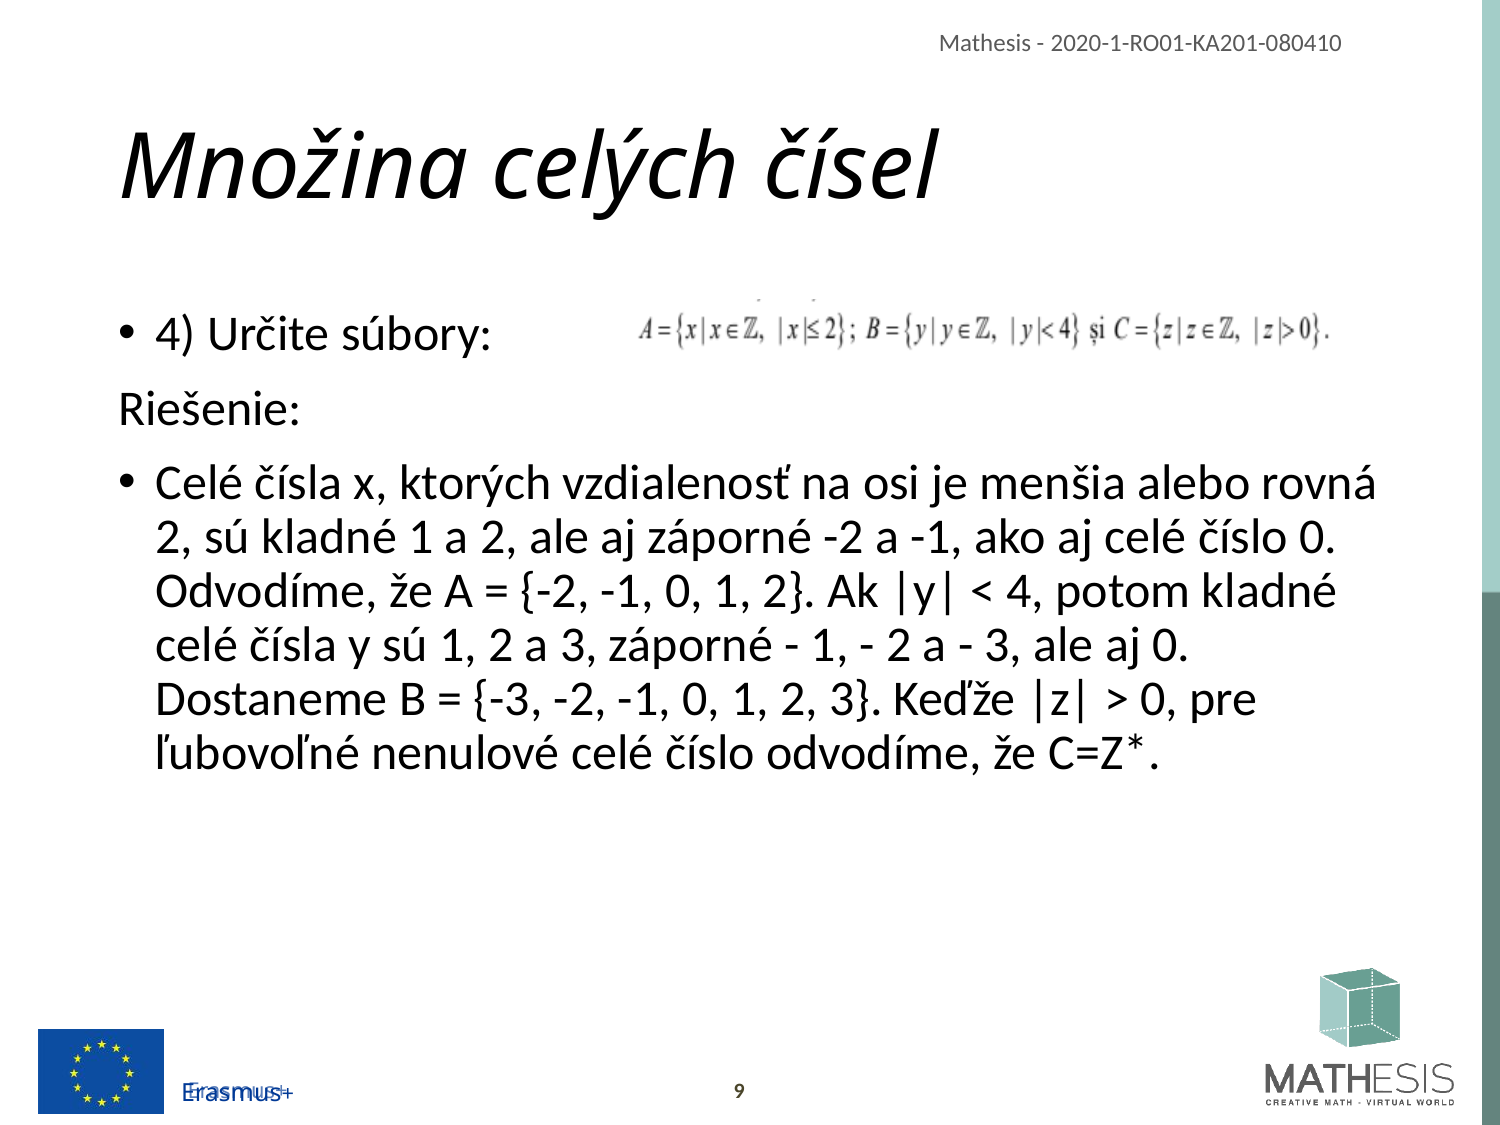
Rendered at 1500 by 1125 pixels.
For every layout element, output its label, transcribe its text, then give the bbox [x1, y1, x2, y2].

list 4) Určite súbory: Riešenie: Celé čísla x, ktorých vzdialenosť na osi je menšia alebo rovná 2, sú kladné 1 a 2, ale aj záporné -2 a -1, ako aj celé číslo 0. Odvodíme, že A = {-2, -1, 0, 1, 2}. Ak |y| < 4, potom kladné celé čísla y sú 1, 2 a 3, záporné - 1, - 2 a - 3, ale aj 0. Dostaneme B = {-3, -2, -1, 0, 1, 2, 3}. Keďže |z| > 0, pre ľubovoľné nenulové celé číslo odvodíme, že C=Z*. [103, 299, 1397, 1014]
picture [38, 1029, 164, 1114]
picture [624, 299, 1347, 358]
title Množina celých čísel [103, 59, 1397, 278]
